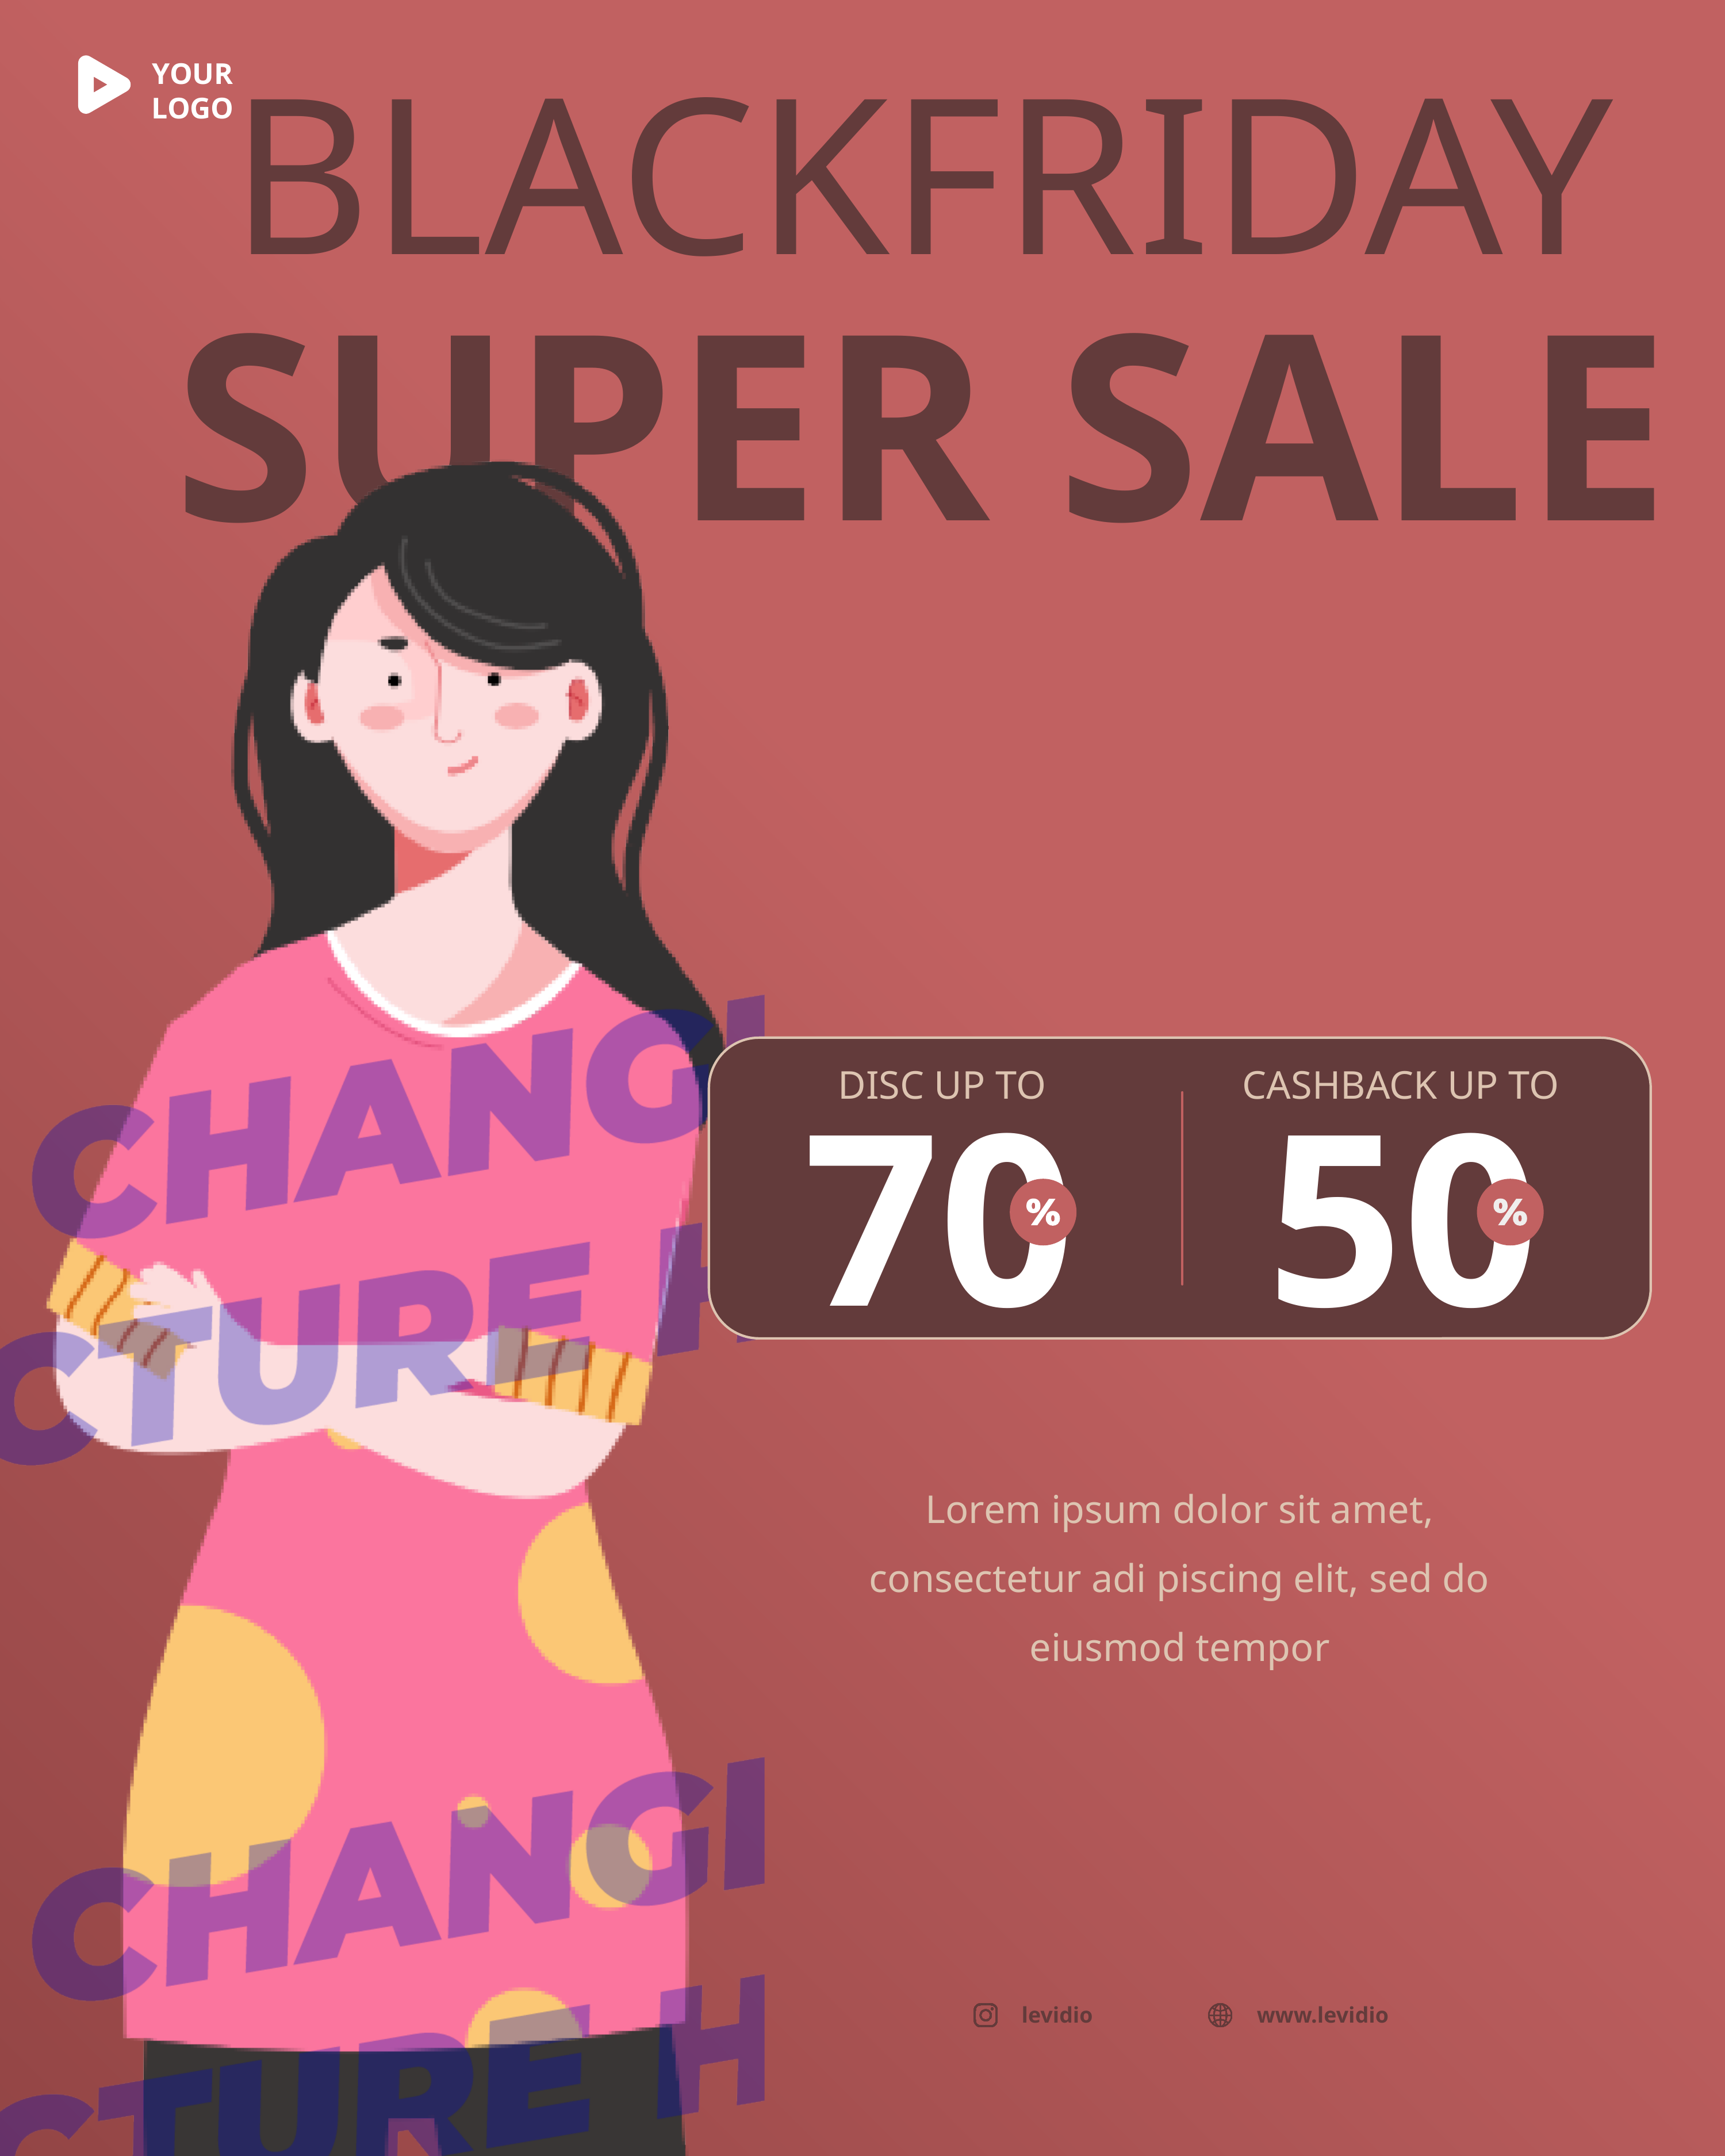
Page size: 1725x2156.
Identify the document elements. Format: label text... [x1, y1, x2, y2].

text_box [1477, 1179, 1544, 1246]
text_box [86, 51, 271, 130]
text_box [765, 1037, 1651, 1339]
text_box 70 [795, 1063, 1084, 1358]
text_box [973, 1997, 1102, 2032]
text_box 50 [1258, 1111, 1548, 1358]
picture [0, 0, 765, 2156]
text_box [1208, 1997, 1400, 2032]
text_box DISC UP TO [829, 1056, 1055, 1111]
text_box CASHBACK UP TO [1233, 1056, 1568, 1111]
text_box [1010, 1179, 1077, 1246]
text_box Lorem ipsum dolor sit amet, consectetur adi piscing elit, sed do eiusmod tempor [835, 1457, 1524, 1674]
text_box SUPER SALE [765, 257, 1678, 577]
text_box BLACKFRIDAY [765, 33, 1622, 257]
